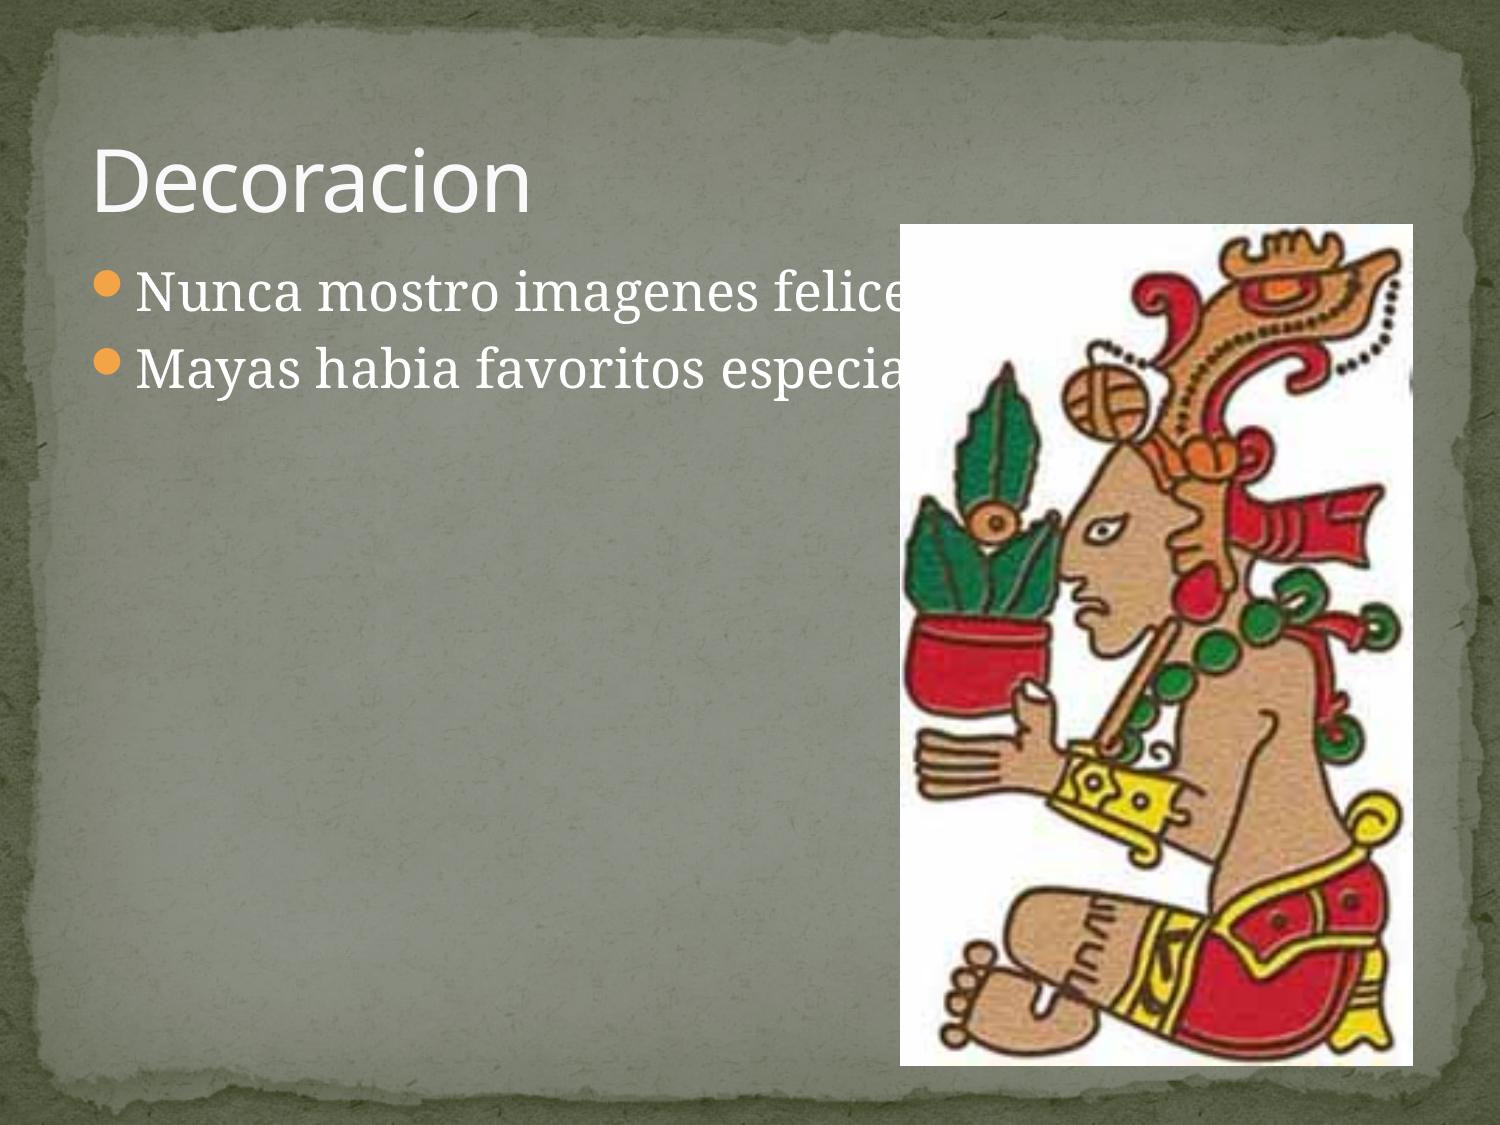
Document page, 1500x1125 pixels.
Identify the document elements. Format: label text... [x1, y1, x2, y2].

picture [900, 224, 1414, 1066]
title Decoracion [74, 49, 1425, 238]
list Nunca mostro imagenes felices Mayas habia favoritos especial [75, 249, 889, 1000]
list Nunca mostro imagenes felices Mayas habia favoritos especial [1421, 249, 1425, 1000]
